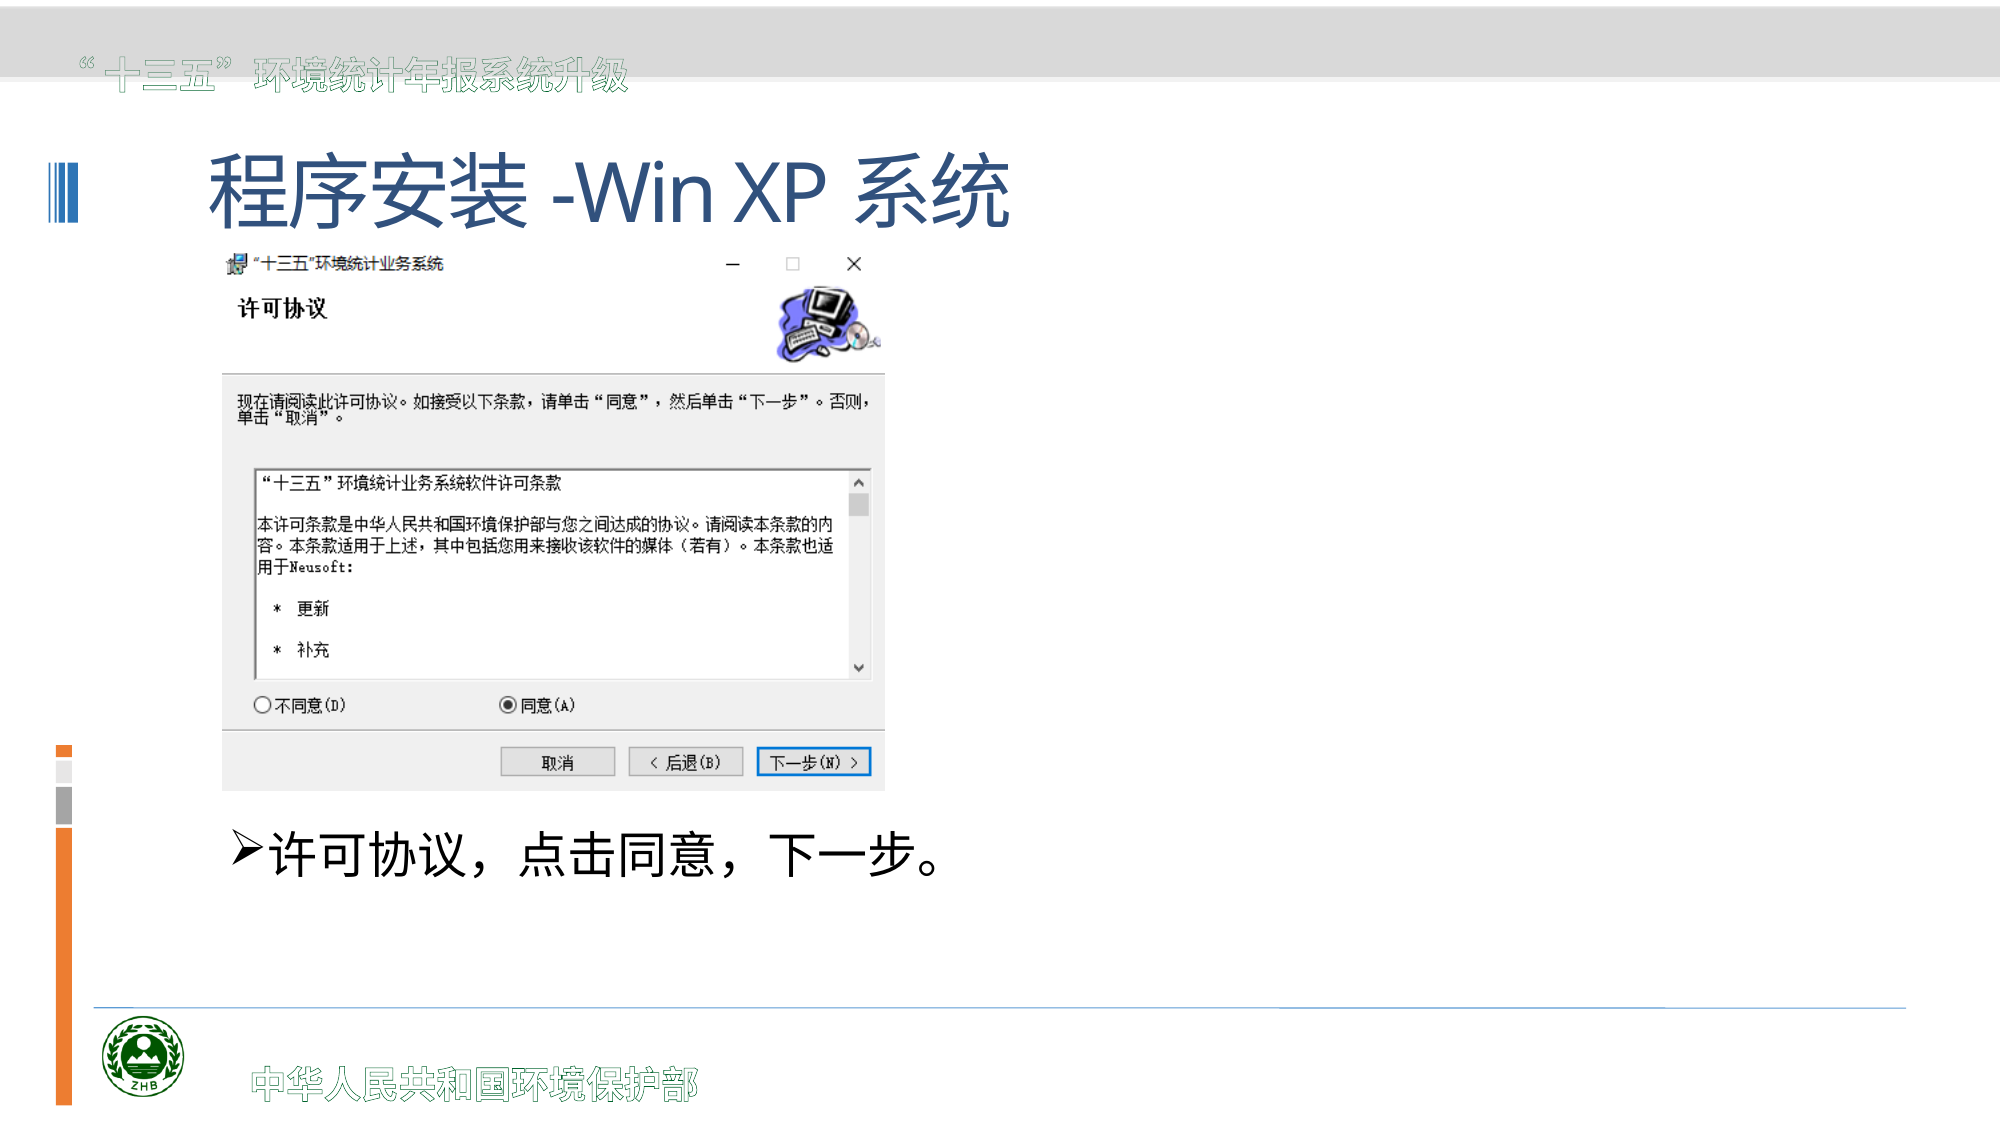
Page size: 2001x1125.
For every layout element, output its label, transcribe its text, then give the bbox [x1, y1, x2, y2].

text_box 许可协议，点击同意，下一步。 [213, 816, 1842, 891]
picture [93, 1007, 188, 1106]
text_box 程序安装-Win XP系统 [192, 131, 1080, 261]
picture [222, 248, 885, 791]
